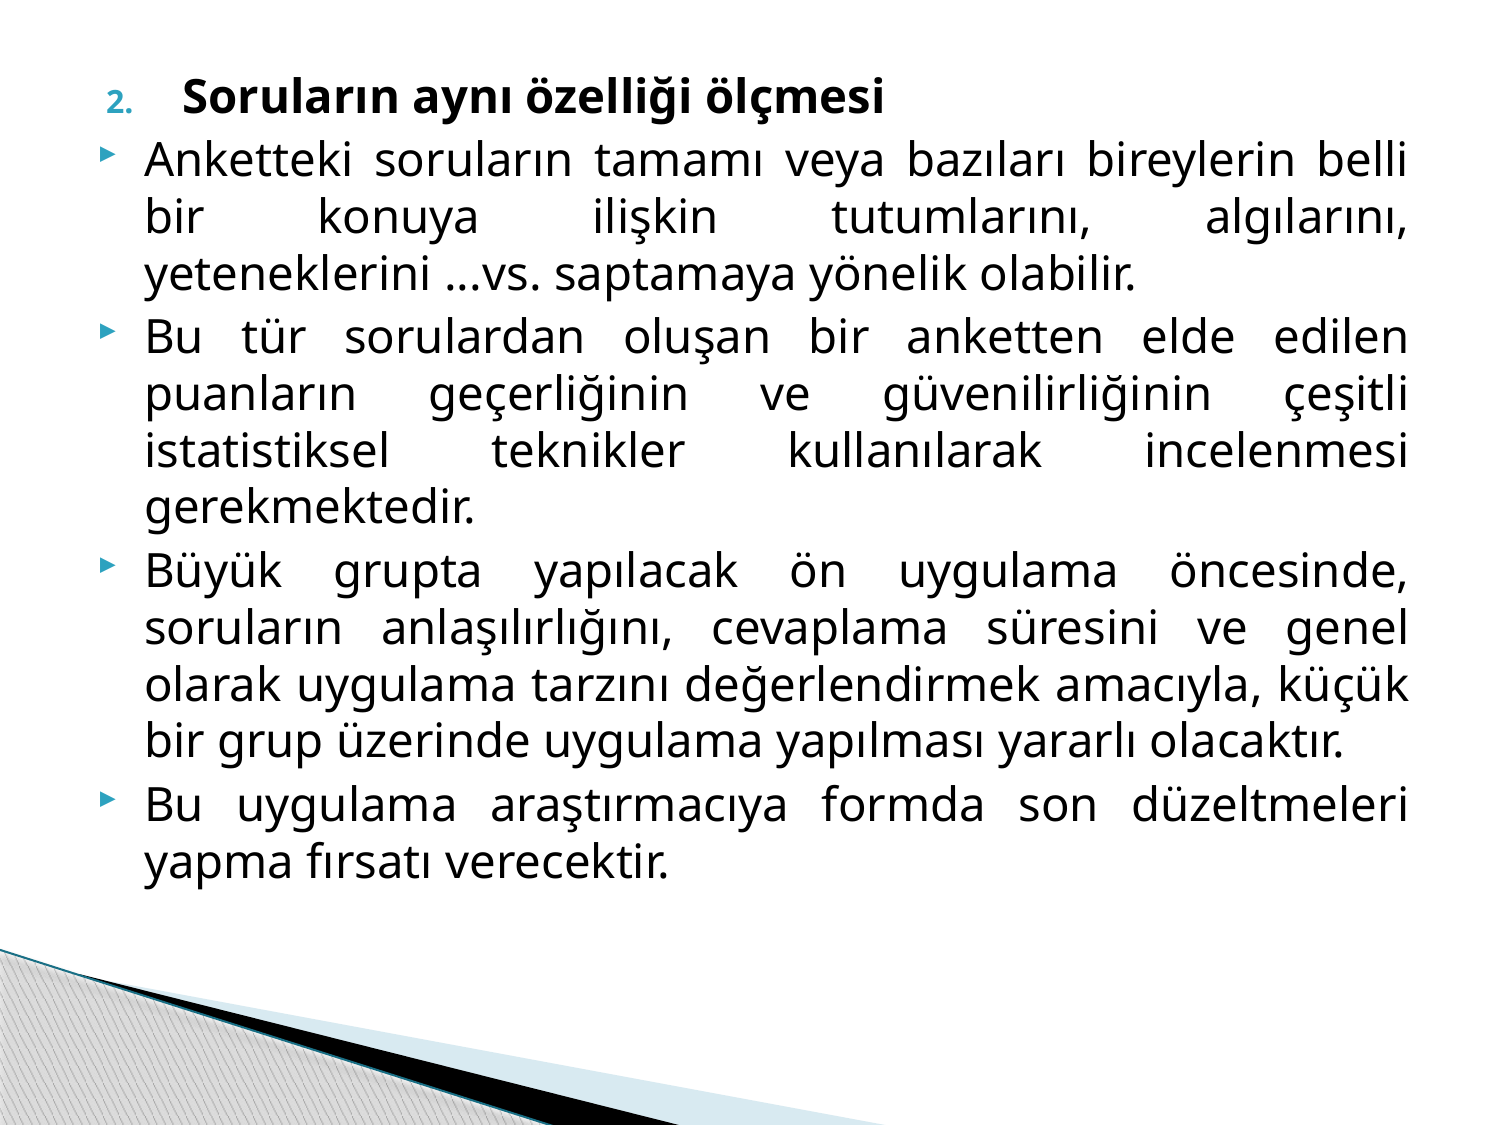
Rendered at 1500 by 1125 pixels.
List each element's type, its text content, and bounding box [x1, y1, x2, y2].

list Soruların aynı özelliği ölçmesi Anketteki soruların tamamı veya bazıları bireylerin belli bir konuya ilişkin tutumlarını, algılarını, yeteneklerini ...vs. saptamaya yönelik olabilir. Bu tür sorulardan oluşan bir anketten elde edilen puanların geçerliğinin ve güvenilirliğinin çeşitli istatistiksel teknikler kullanılarak incelenmesi gerekmektedir. Büyük grupta yapılacak ön uygulama öncesinde, soruların anlaşılırlığını, cevaplama süresini ve genel olarak uygulama tarzını değerlendirmek amacıyla, küçük bir grup üzerinde uygulama yapılması yararlı olacaktır. Bu uygulama araştırmacıya formda son düzeltmeleri yapma fırsatı verecektir. [75, 58, 1425, 986]
